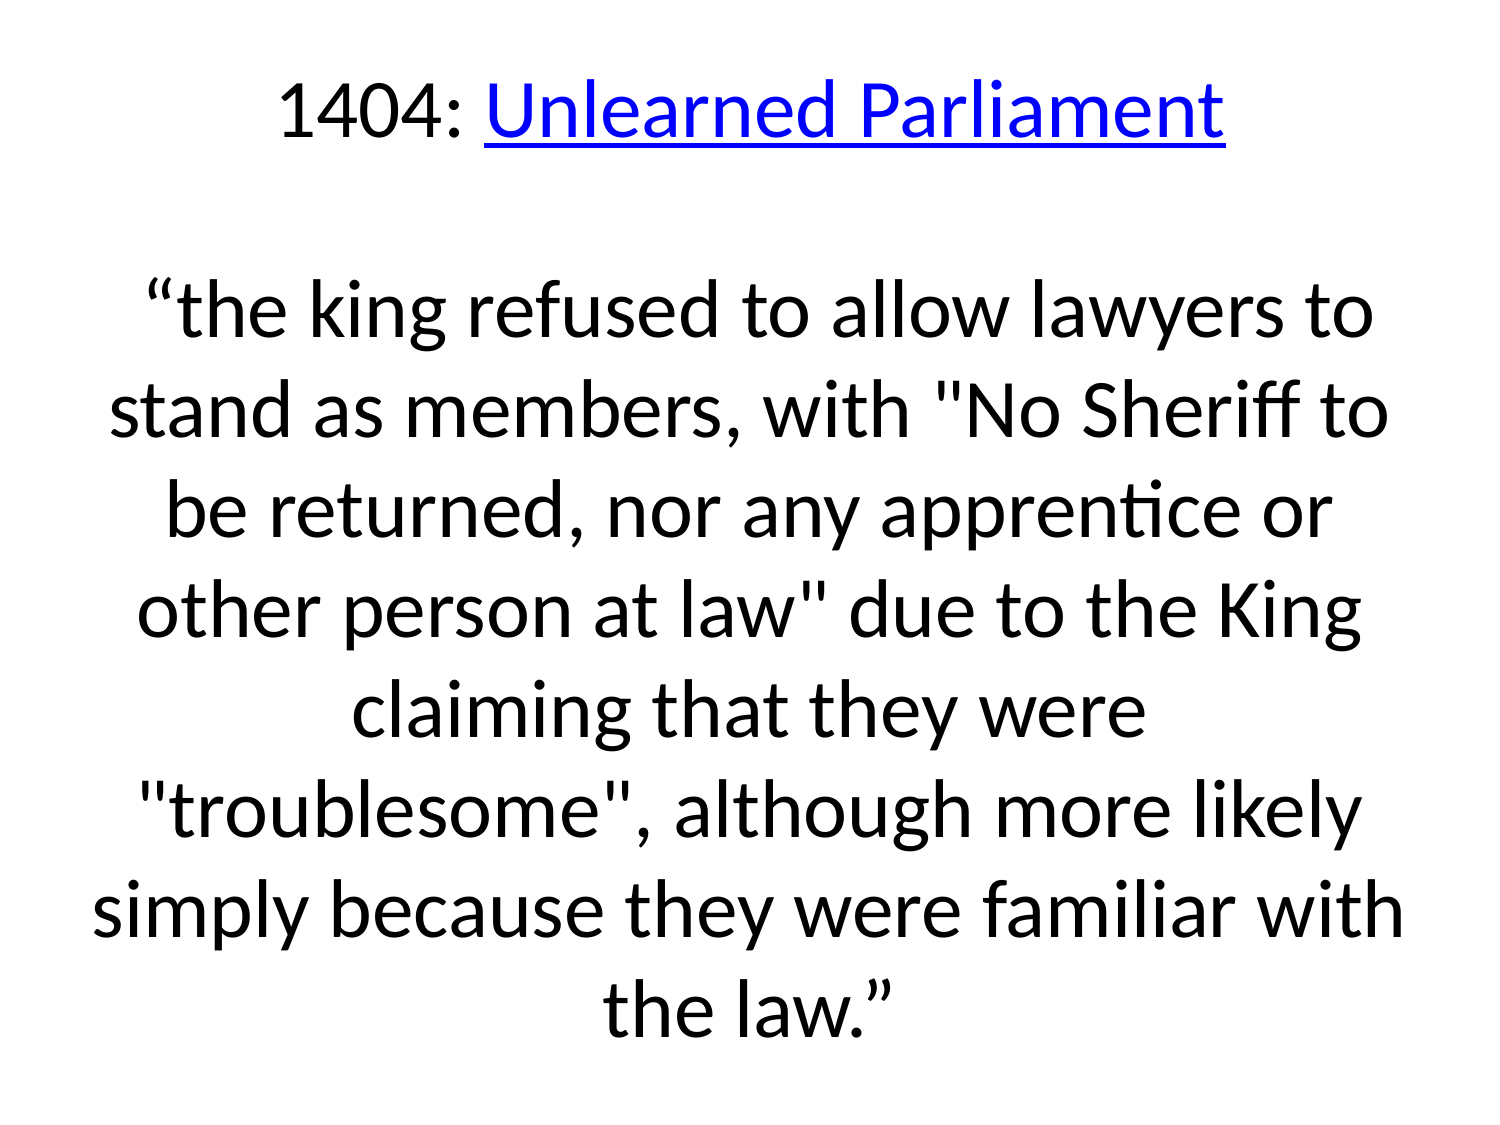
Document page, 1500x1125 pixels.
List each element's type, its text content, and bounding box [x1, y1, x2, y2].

title 1404: Unlearned Parliament “the king refused to allow lawyers to stand as members, with "No Sheriff to be returned, nor any apprentice or other person at law" due to the King claiming that they were "troublesome", although more likely simply because they were familiar with the law.” [74, 44, 1426, 1063]
